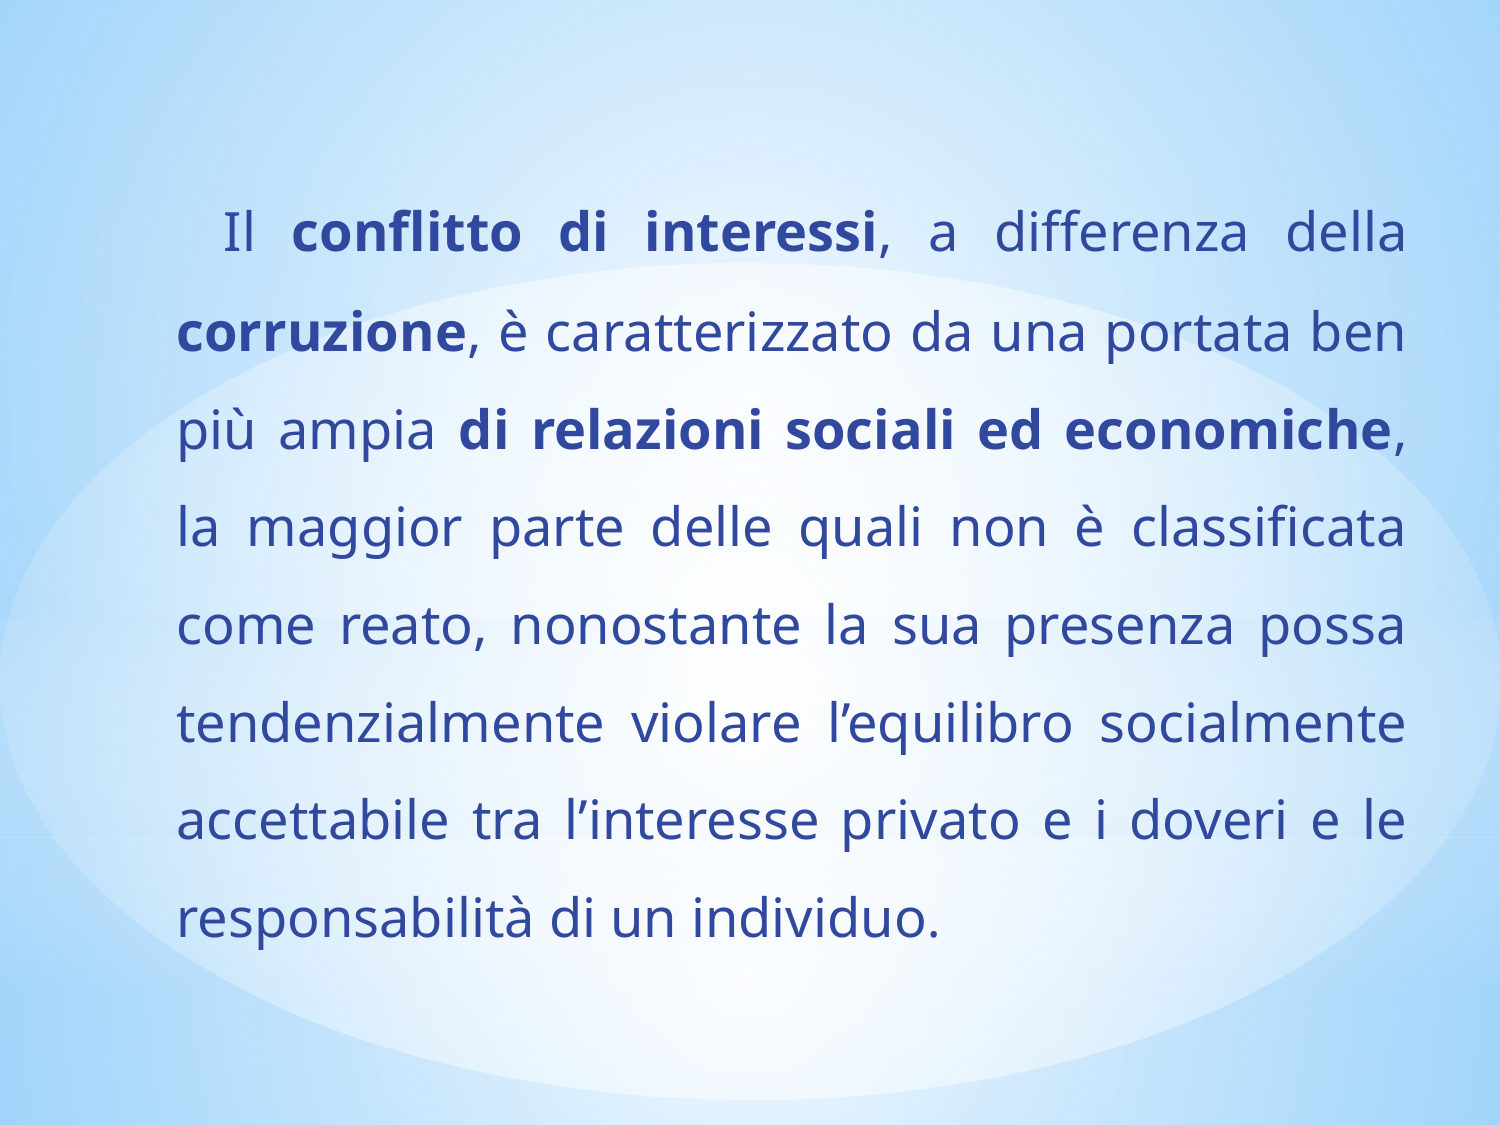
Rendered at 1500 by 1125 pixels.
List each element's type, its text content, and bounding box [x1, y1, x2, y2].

list Il conflitto di interessi, a differenza della corruzione, è caratterizzato da una portata ben più ampia di relazioni sociali ed economiche, la maggior parte delle quali non è classificata come reato, nonostante la sua presenza possa tendenzialmente violare l’equilibro socialmente accettabile tra l’interesse privato e i doveri e le responsabilità di un individuo. [123, 137, 1424, 1017]
